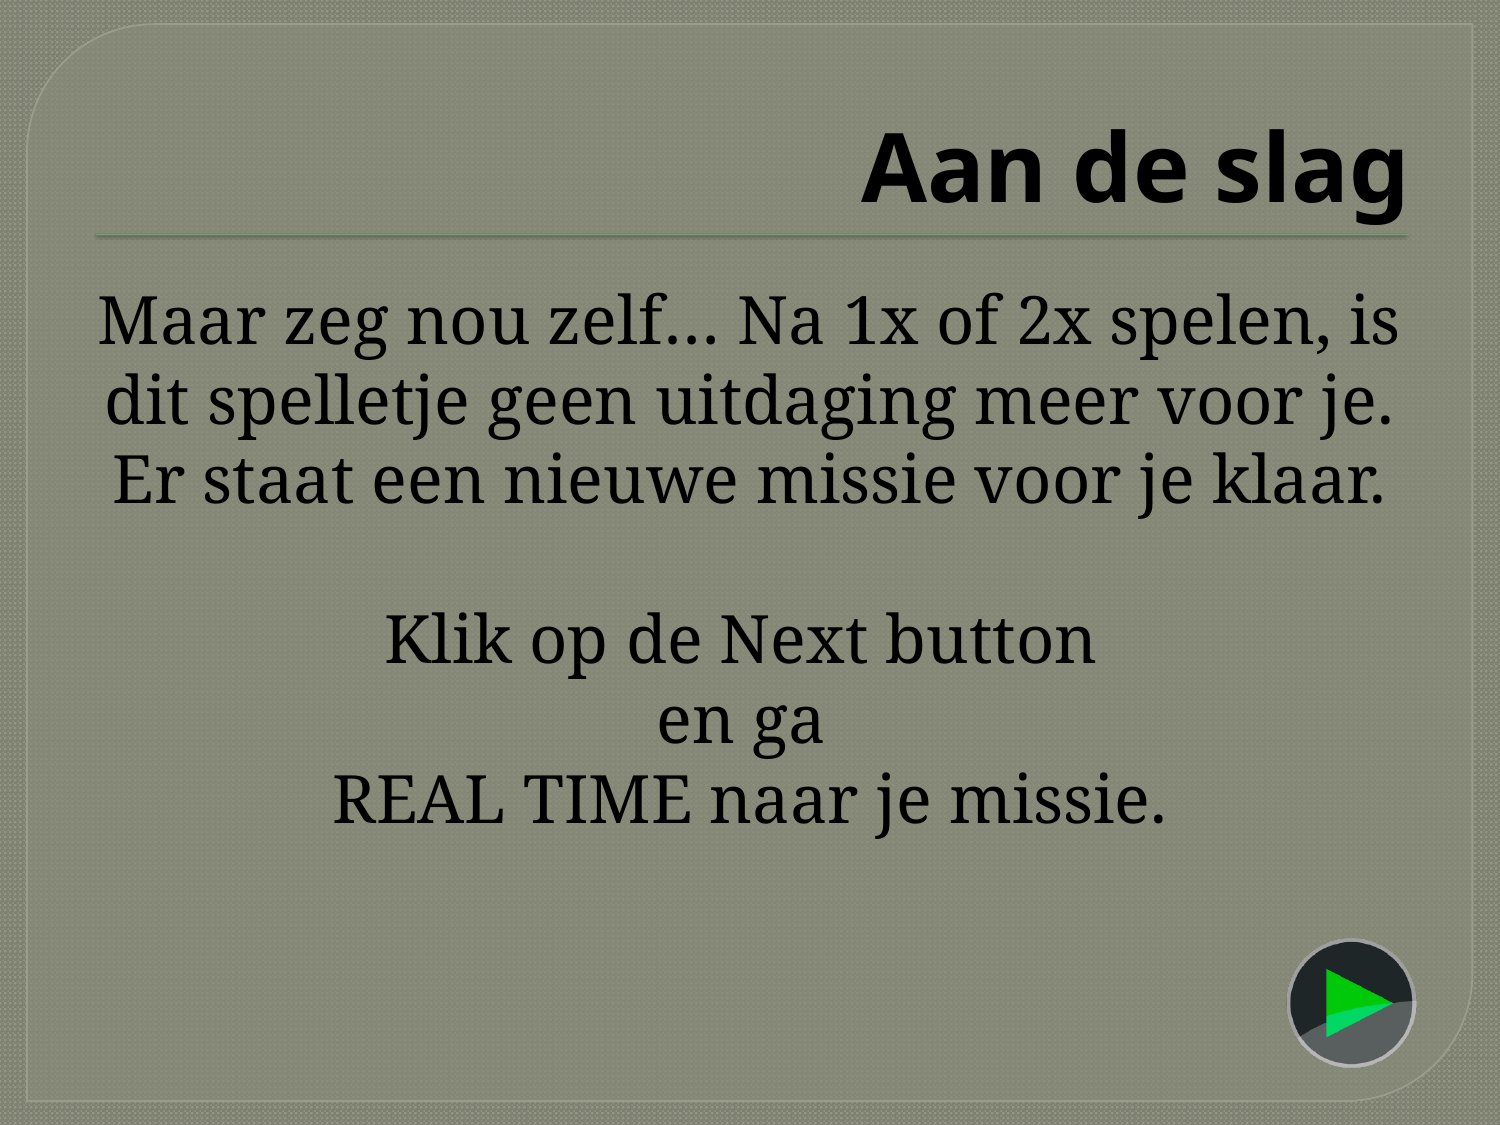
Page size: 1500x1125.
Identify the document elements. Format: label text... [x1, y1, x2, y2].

title Aan de slag [75, 41, 1425, 230]
picture [1269, 920, 1434, 1085]
list Maar zeg nou zelf… Na 1x of 2x spelen, is dit spelletje geen uitdaging meer voor je. Er staat een nieuwe missie voor je klaar. Klik op de Next button en ga REAL TIME naar je missie. [75, 270, 1425, 1013]
